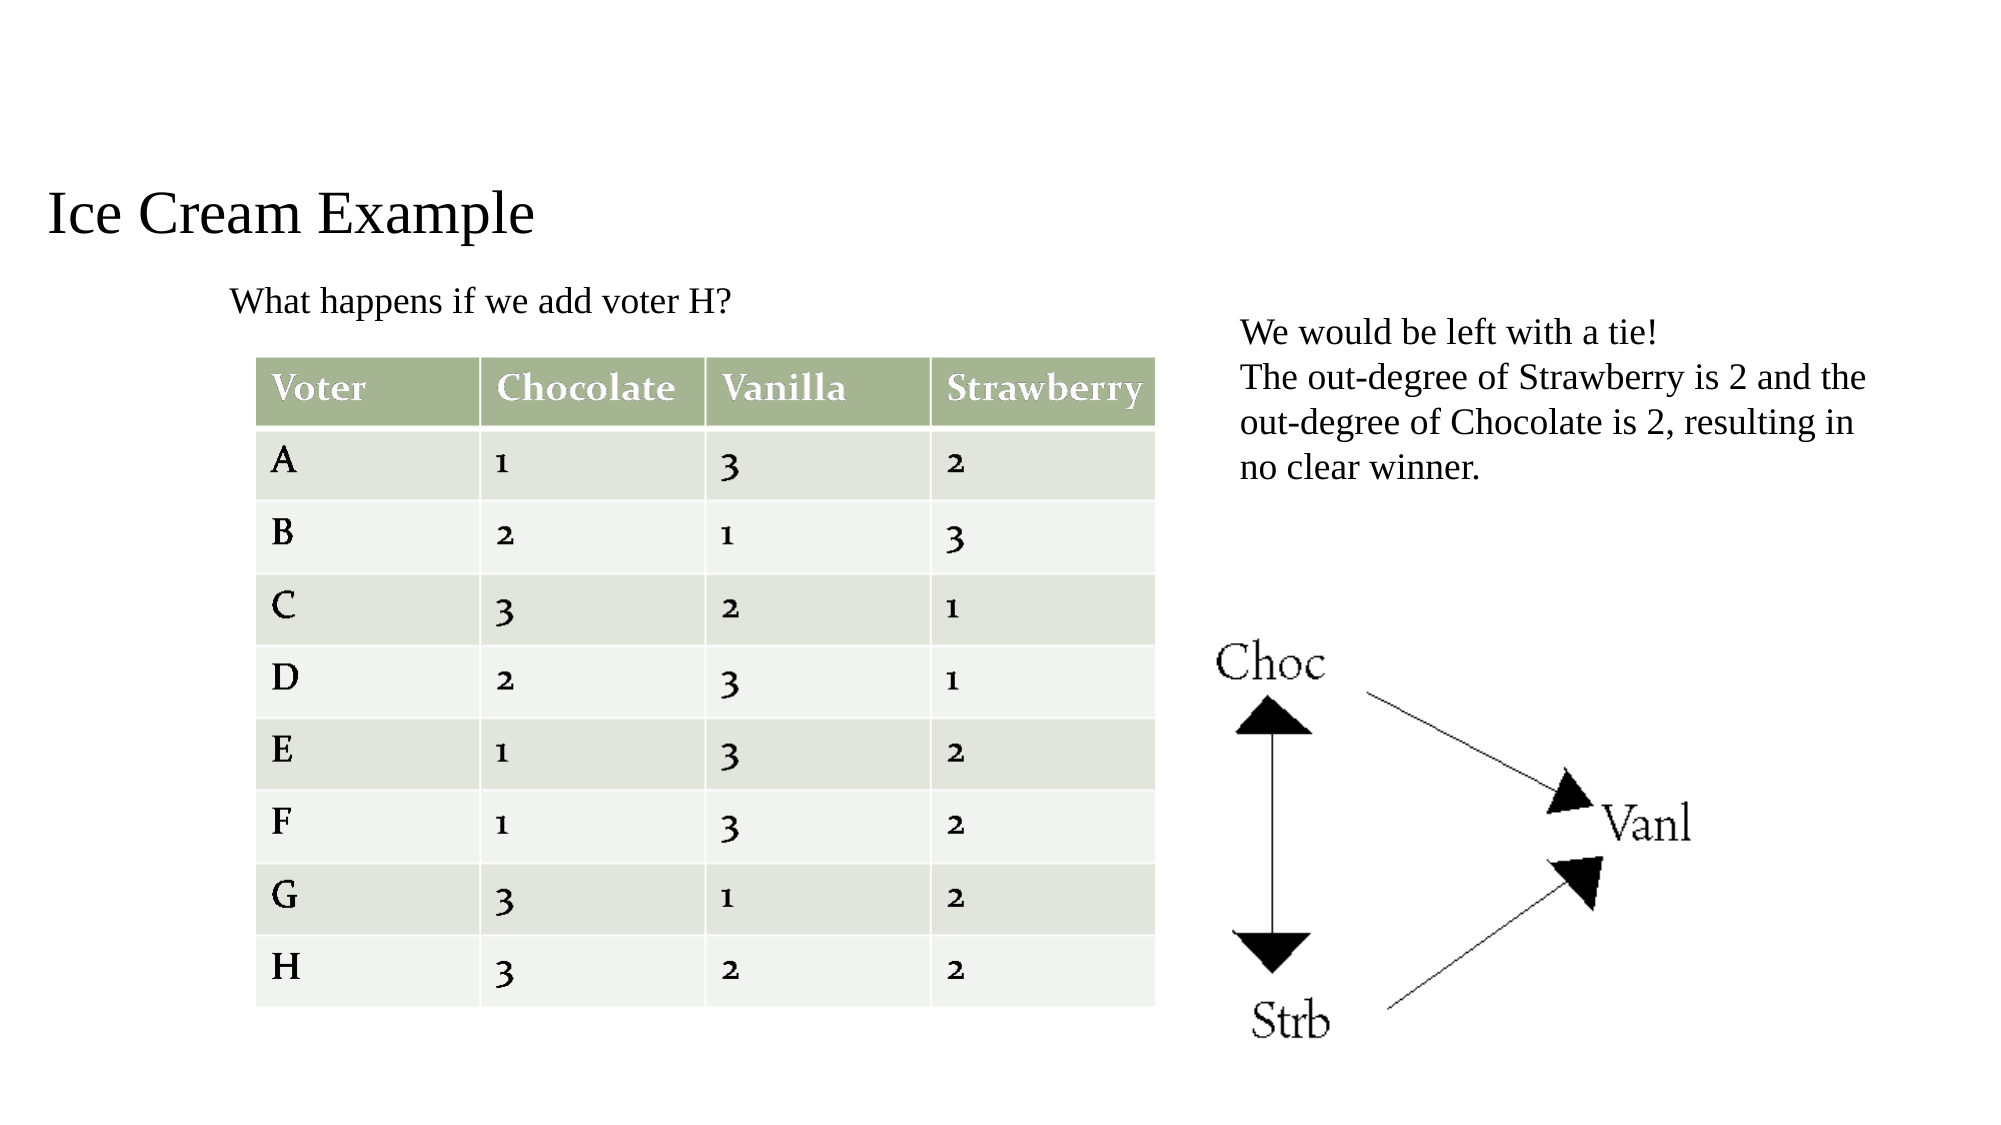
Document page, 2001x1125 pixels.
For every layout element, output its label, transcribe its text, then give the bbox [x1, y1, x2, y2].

text_box We would be left with a tie! The out-degree of Strawberry is 2 and the out-degree of Chocolate is 2, resulting in no clear winner. [1224, 299, 1917, 495]
text_box What happens if we add voter H? [214, 268, 865, 329]
picture [1167, 617, 1730, 1071]
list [243, 345, 1168, 1020]
title Ice Cream Example [32, 172, 1969, 255]
